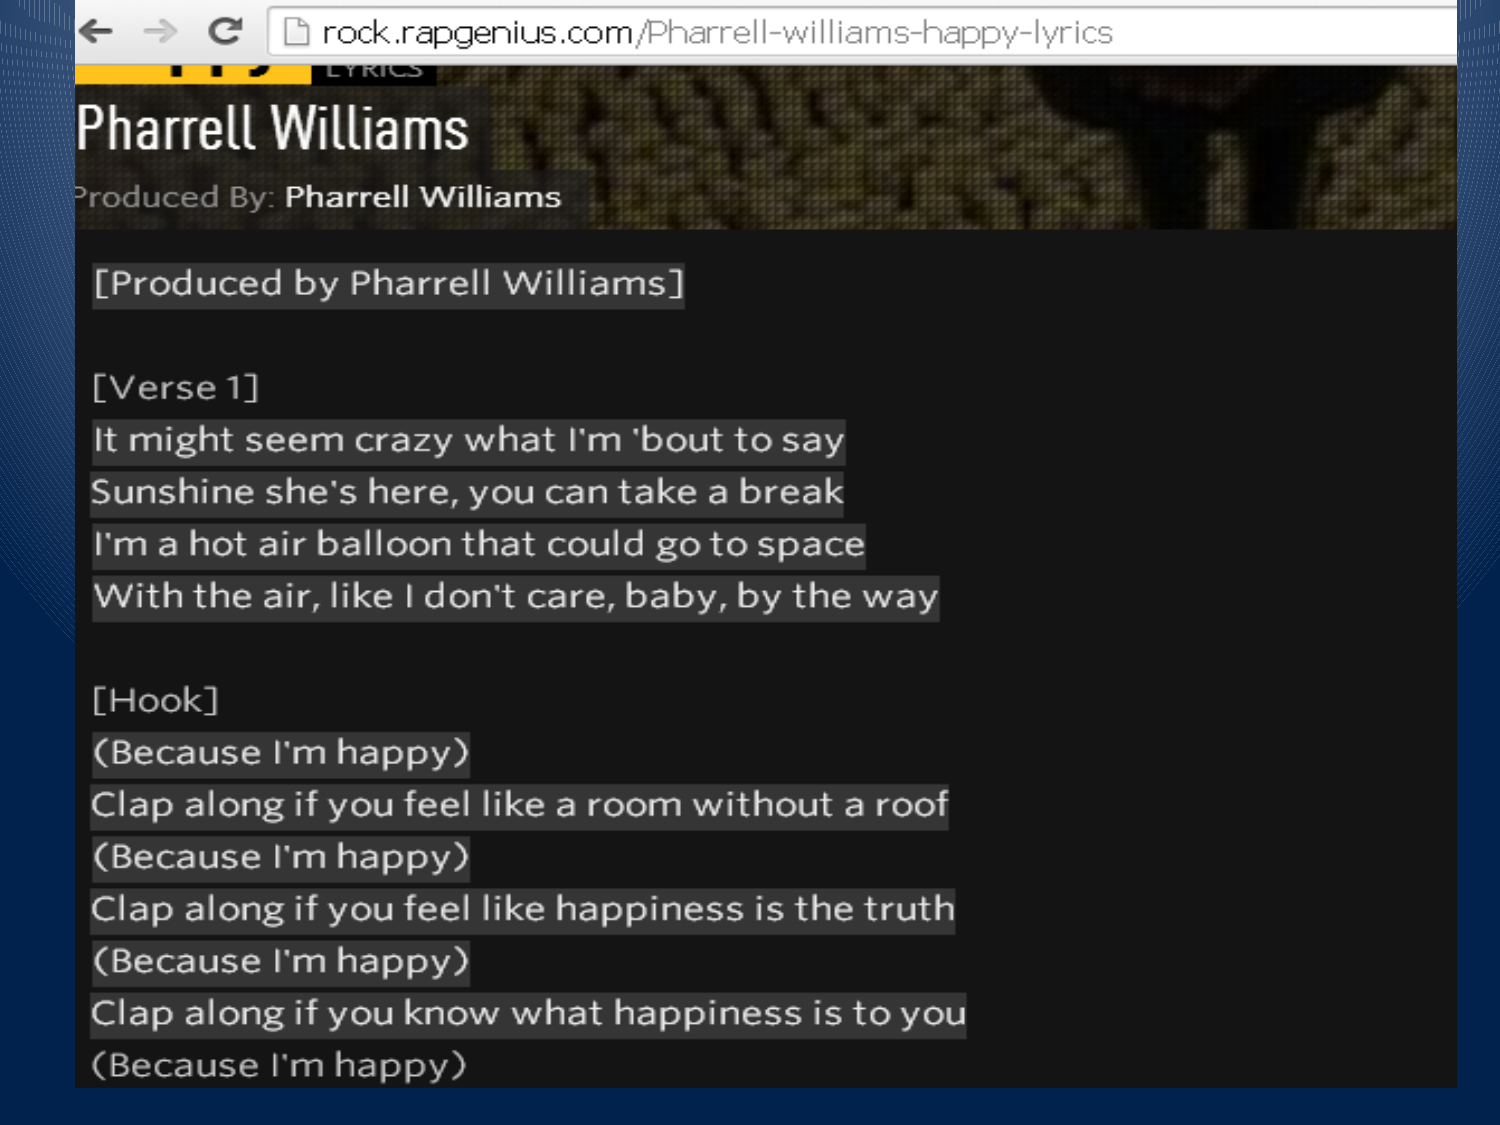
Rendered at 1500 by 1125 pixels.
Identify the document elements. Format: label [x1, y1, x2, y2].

list [74, 0, 1458, 1088]
